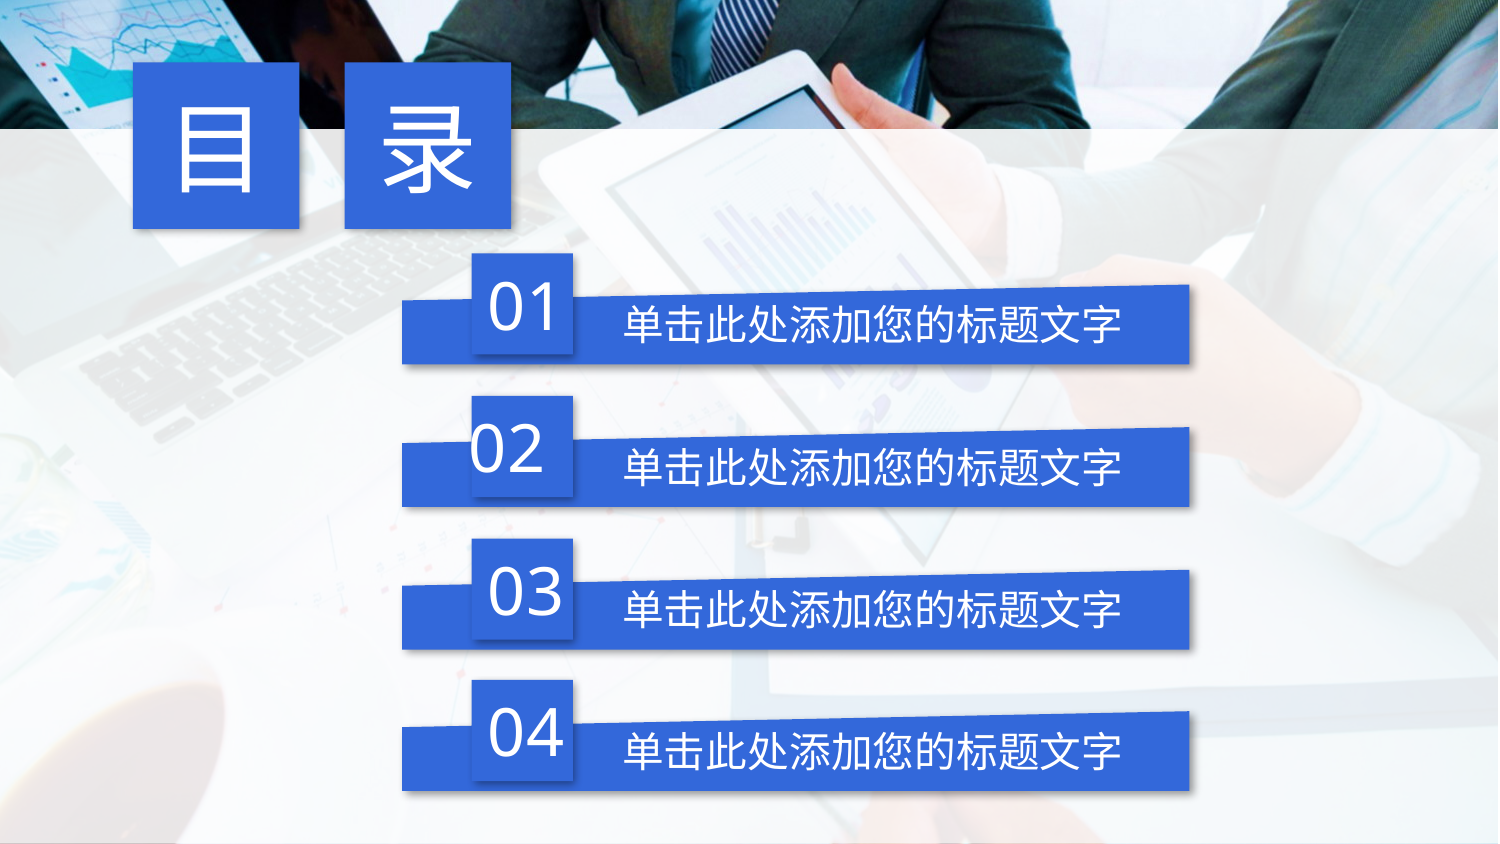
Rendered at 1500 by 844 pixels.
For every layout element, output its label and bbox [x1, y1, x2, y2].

text_box [344, 62, 512, 229]
text_box [471, 395, 616, 498]
text_box [471, 253, 581, 355]
text_box [132, 62, 300, 229]
text_box [471, 538, 581, 640]
text_box [471, 679, 581, 782]
picture [0, 0, 1498, 844]
